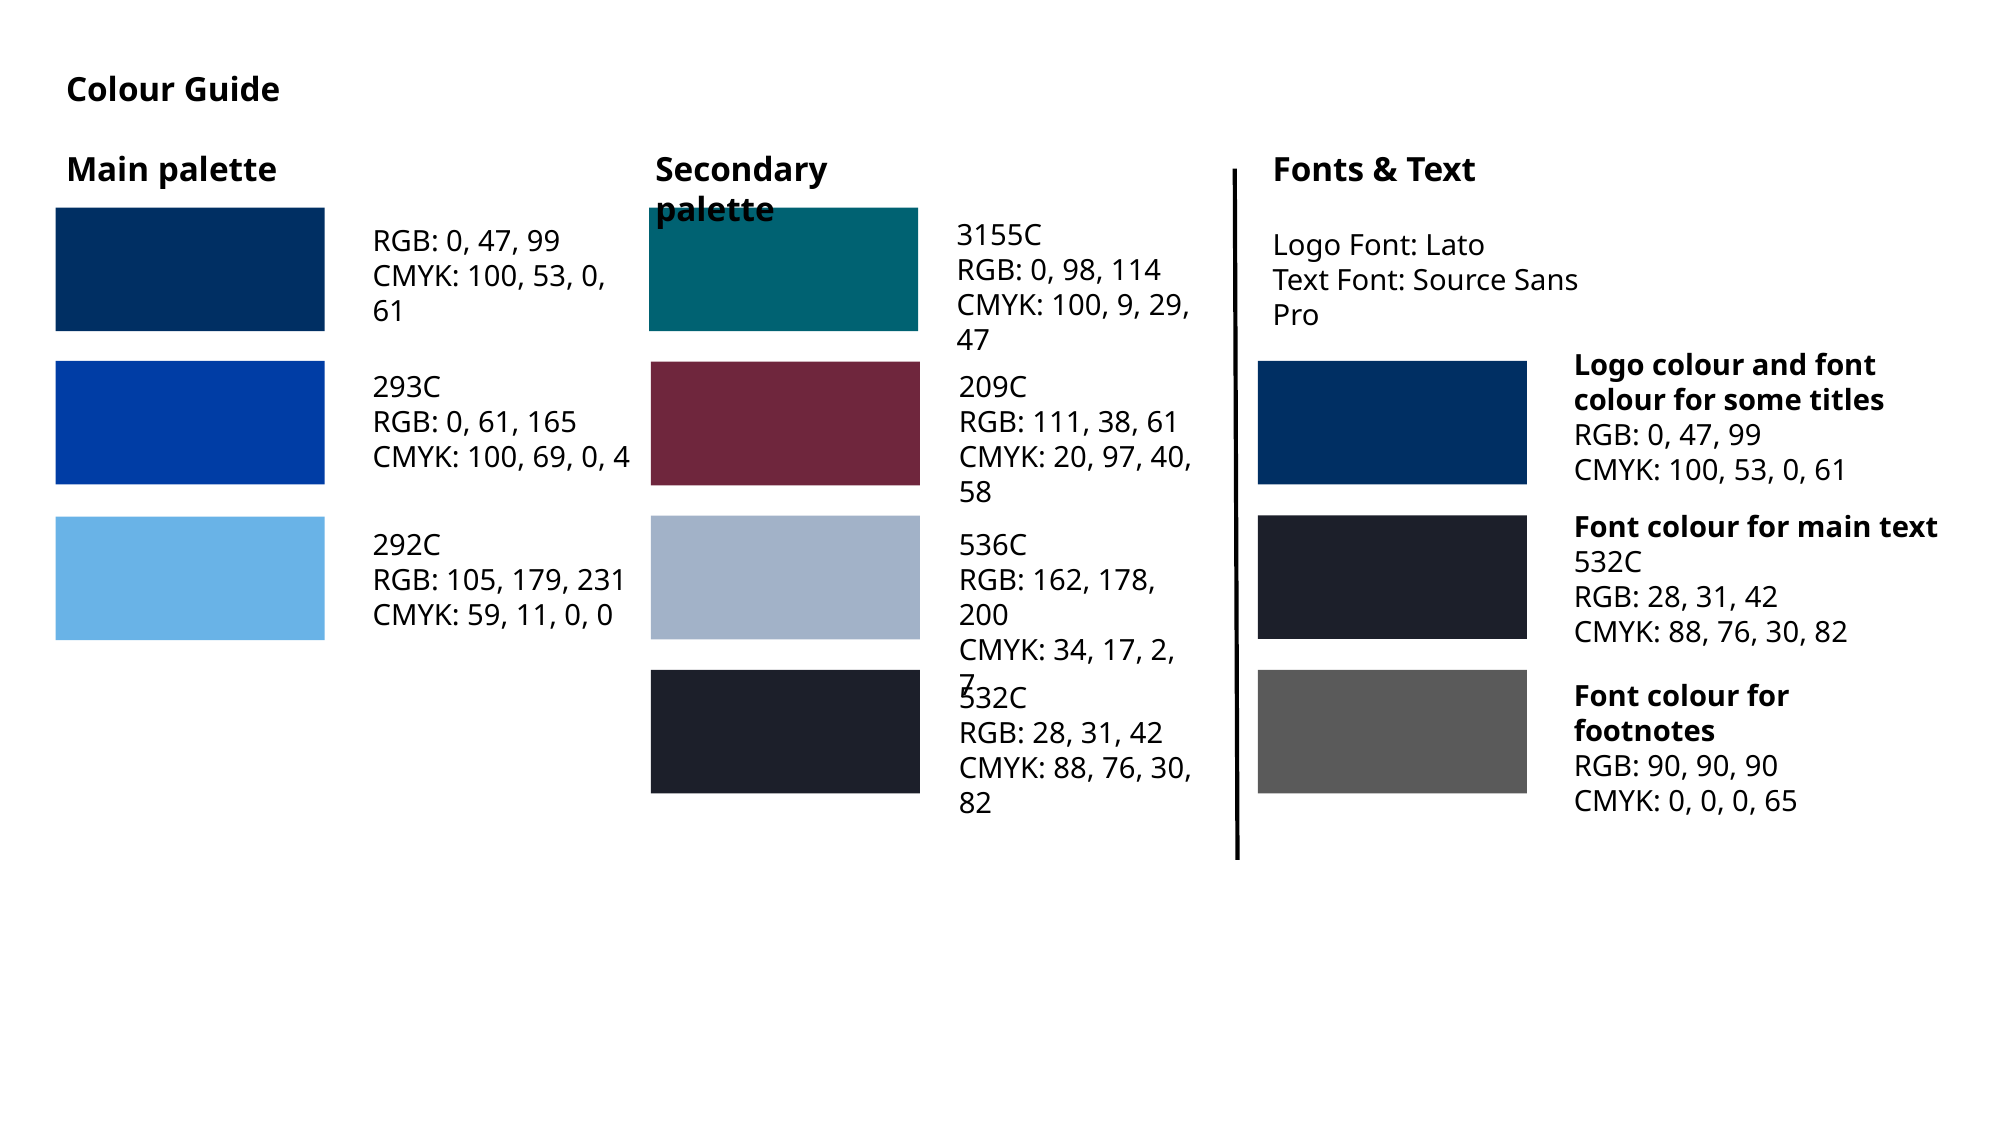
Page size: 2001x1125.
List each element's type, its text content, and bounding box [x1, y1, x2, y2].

text_box [650, 515, 921, 640]
text_box Font colour for main text 532C RGB: 28, 31, 42 CMYK: 88, 76, 30, 82 [1558, 501, 1989, 656]
text_box [55, 360, 326, 486]
text_box Font colour for footnotes RGB: 90, 90, 90 CMYK: 0, 0, 0, 65 [1558, 669, 1936, 825]
text_box [55, 206, 326, 332]
text_box [55, 516, 326, 641]
text_box Logo Font: Lato Text Font: Source Sans Pro [1257, 219, 1644, 339]
text_box [1257, 360, 1528, 486]
text_box Secondary palette [640, 141, 969, 236]
text_box 292C RGB: 105, 179, 231 CMYK: 59, 11, 0, 0 [357, 518, 650, 639]
text_box Fonts & Text [1257, 141, 1586, 196]
text_box Colour Guide [51, 60, 379, 116]
text_box [1257, 514, 1528, 640]
text_box Main palette [51, 141, 379, 196]
text_box [1257, 669, 1528, 794]
text_box 293C RGB: 0, 61, 165 CMYK: 100, 69, 0, 4 [357, 360, 686, 481]
text_box 536C RGB: 162, 178, 200 CMYK: 34, 17, 2, 7 [944, 518, 1203, 709]
text_box 3155C RGB: 0, 98, 114 CMYK: 100, 9, 29, 47 [941, 208, 1215, 364]
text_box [1234, 168, 1238, 860]
text_box Logo colour and font colour for some titles RGB: 0, 47, 99 CMYK: 100, 53, 0, 61 [1558, 338, 1978, 494]
text_box 532C RGB: 28, 31, 42 CMYK: 88, 76, 30, 82 [944, 671, 1226, 827]
text_box RGB: 0, 47, 99 CMYK: 100, 53, 0, 61 [357, 214, 629, 335]
text_box [648, 236, 919, 332]
text_box [650, 361, 921, 486]
text_box 209C RGB: 111, 38, 61 CMYK: 20, 97, 40, 58 [944, 361, 1226, 516]
text_box [650, 669, 921, 794]
